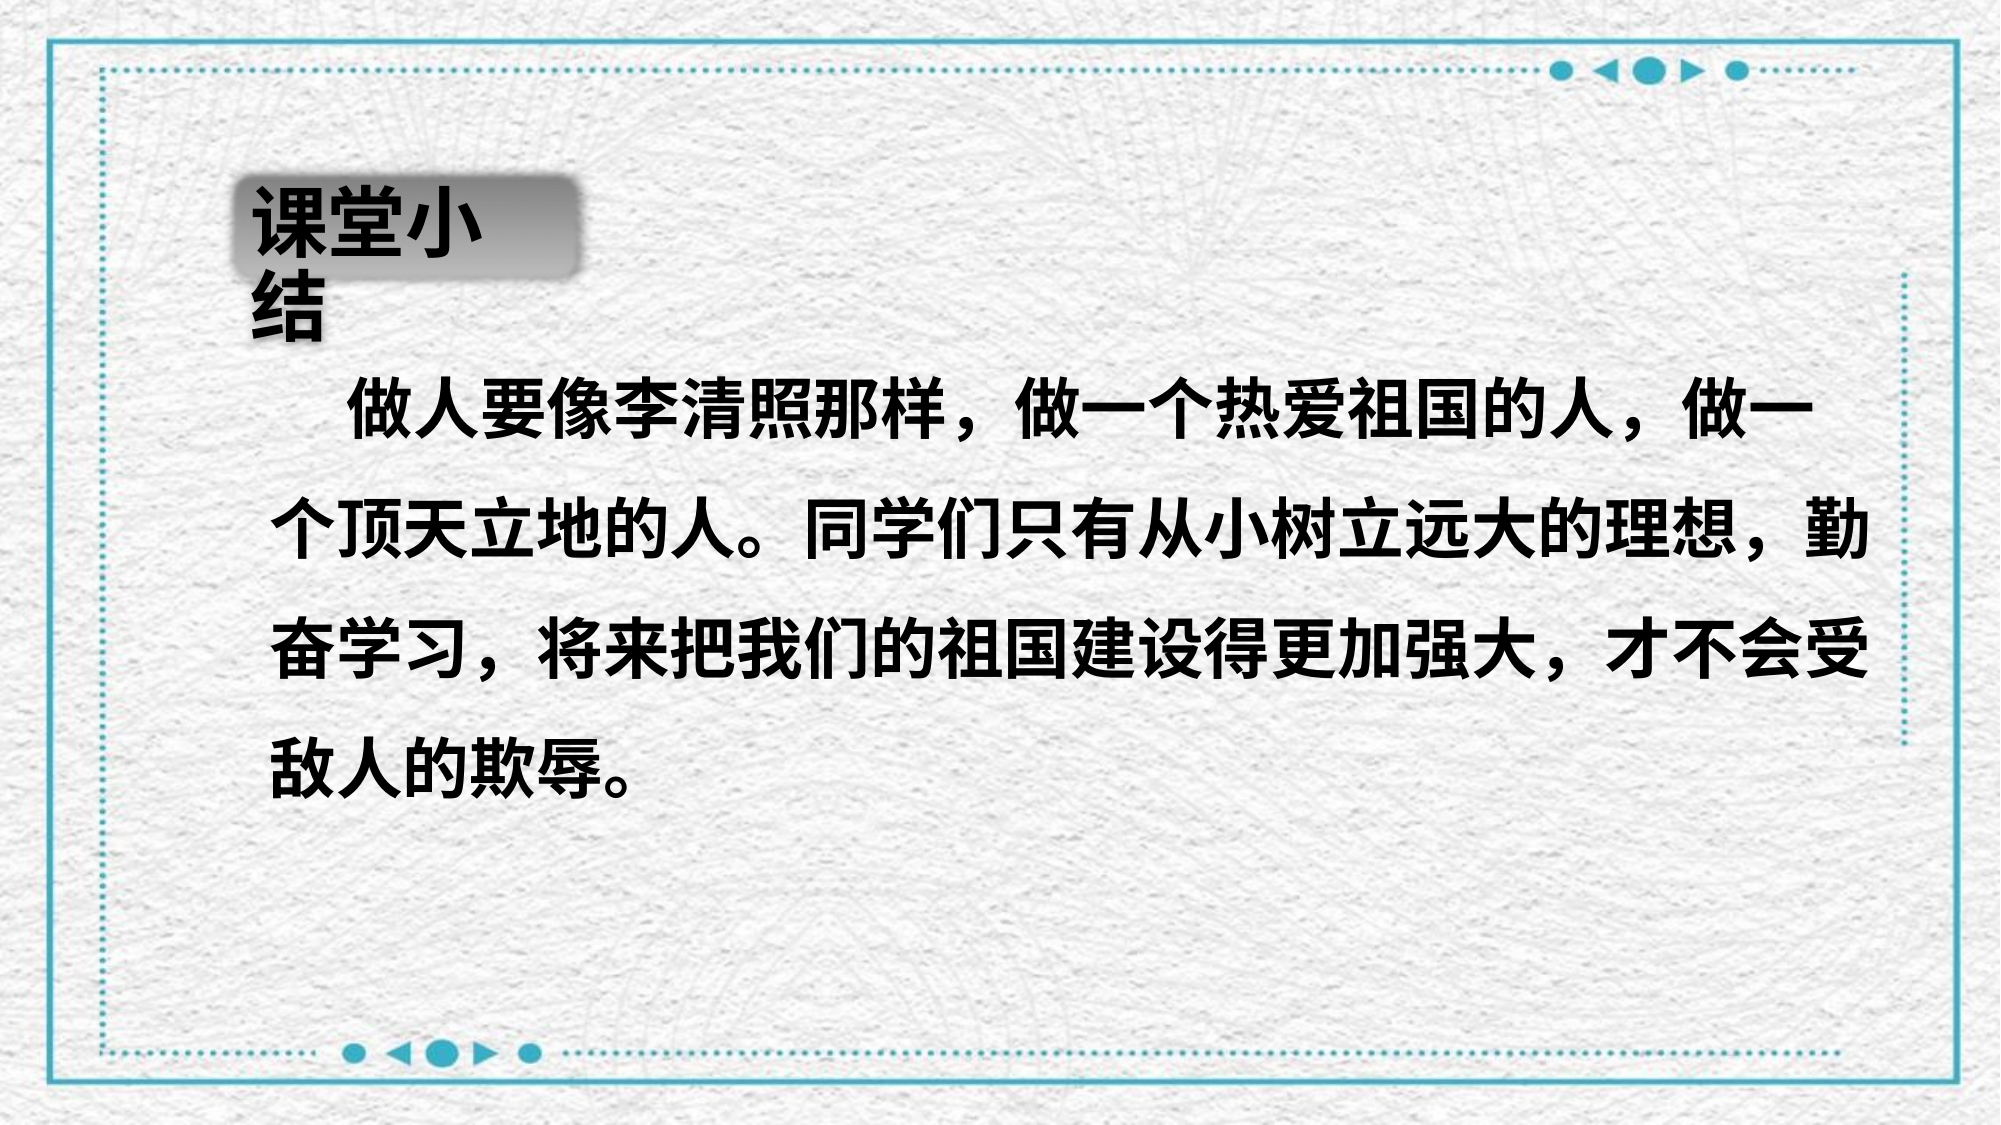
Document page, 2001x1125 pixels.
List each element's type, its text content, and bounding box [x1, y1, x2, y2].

picture [0, 0, 2000, 1125]
text_box 做人要像李清照那样，做一个热爱祖国的人，做一个顶天立地的人。同学们只有从小树立远大的理想，勤奋学习，将来把我们的祖国建设得更加强大，才不会受敌人的欺辱。 [254, 319, 1891, 814]
text_box 课堂小结 [238, 180, 573, 274]
